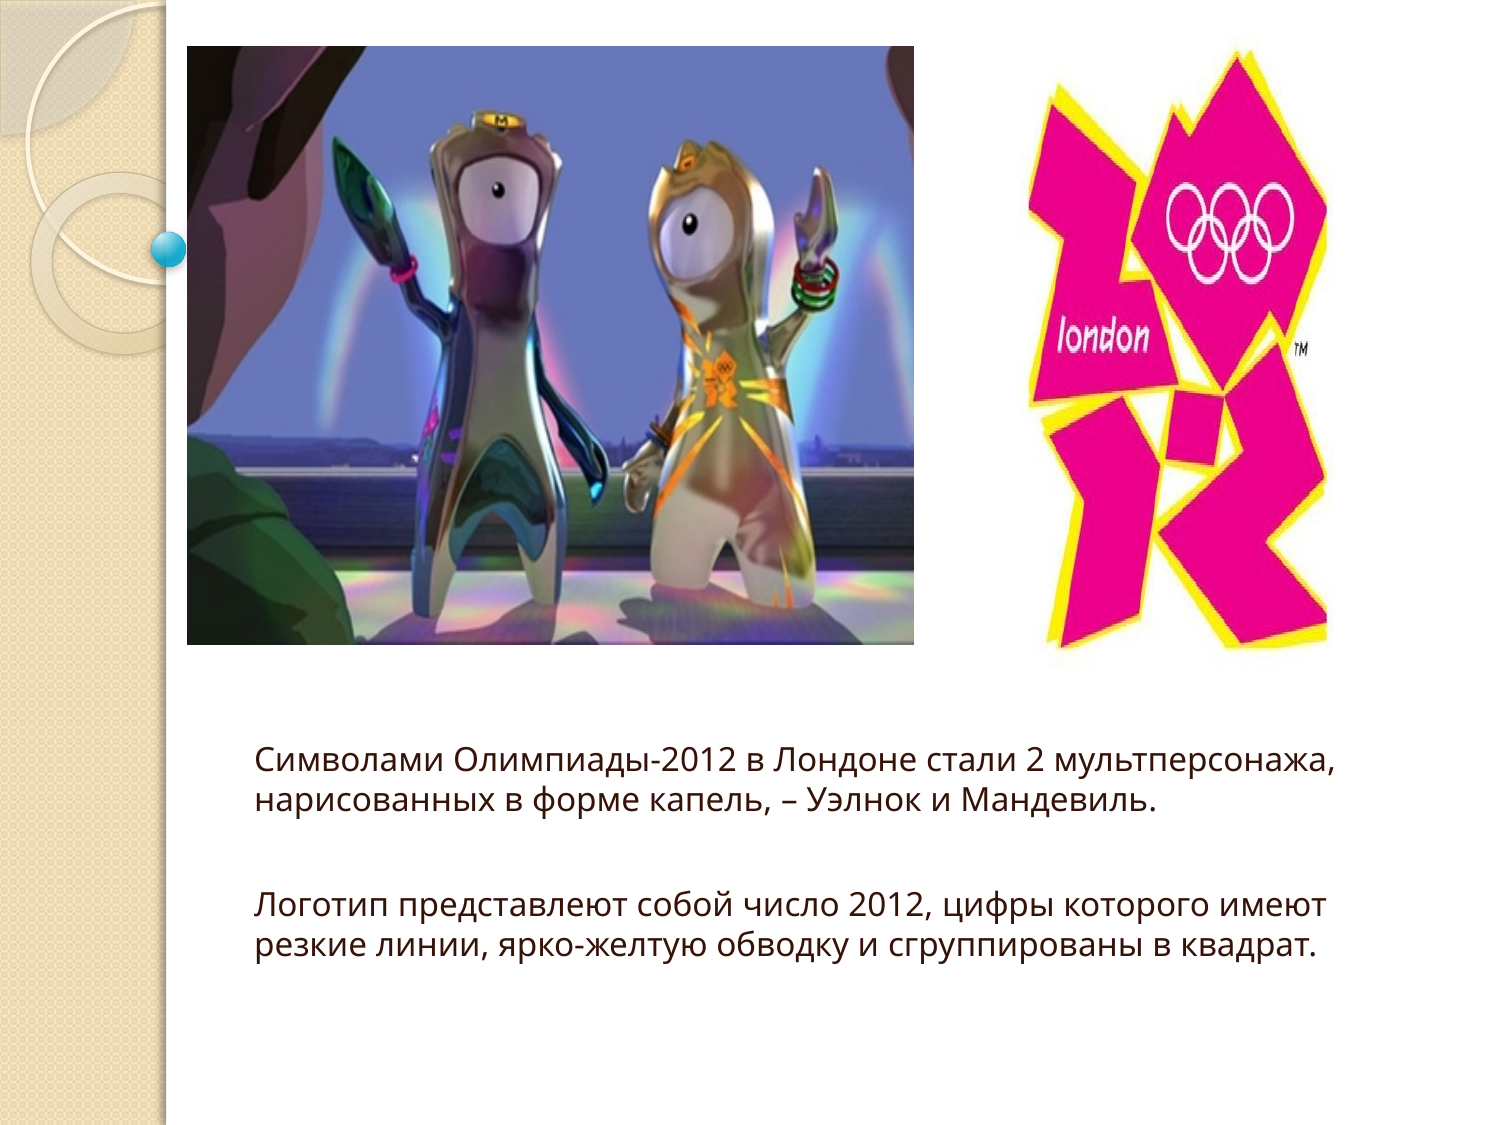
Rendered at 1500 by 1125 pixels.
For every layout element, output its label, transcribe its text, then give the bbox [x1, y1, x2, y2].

picture [187, 34, 1466, 669]
subtitle Cимволами Олимпиады-2012 в Лондоне стали 2 мультперсонажа, нарисованных в форме капель, – Уэлнок и Мандевиль. Логотип представлеют собой число 2012, цифры которого имеют резкие линии, ярко-желтую обводку и сгруппированы в квадрат. [234, 738, 1450, 1055]
